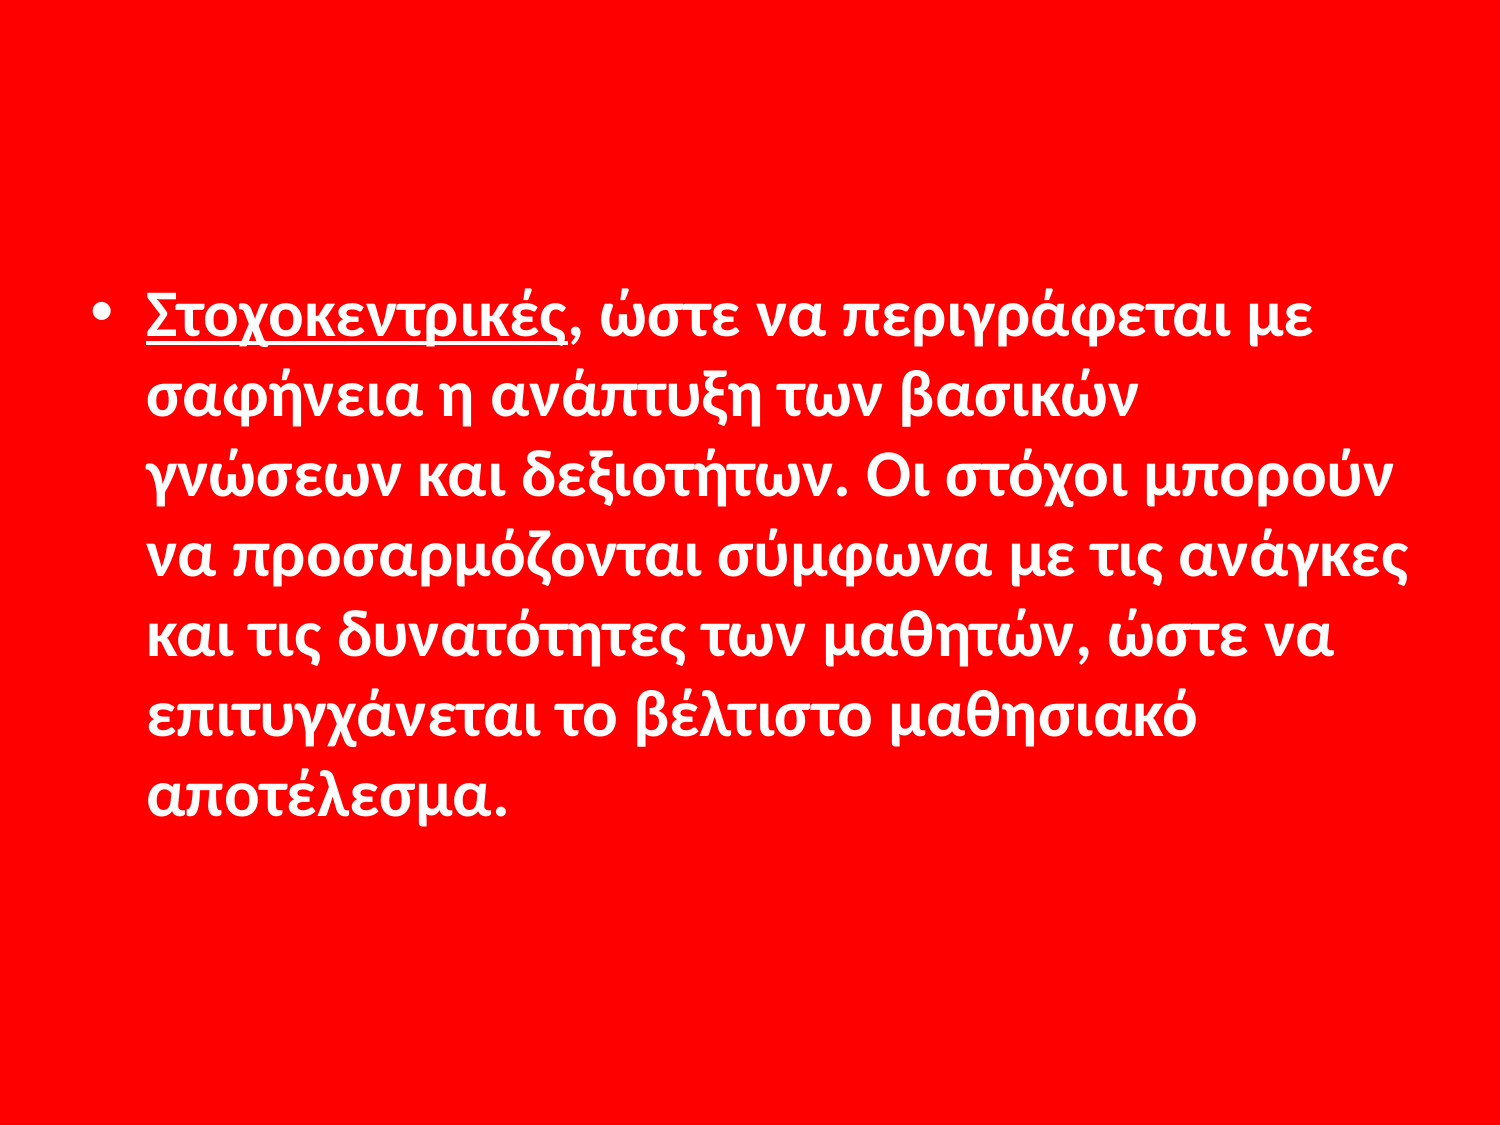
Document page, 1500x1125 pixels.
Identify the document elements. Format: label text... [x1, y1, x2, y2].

list Στοχοκεντρικές, ώστε να περιγράφεται με σαφήνεια η ανάπτυξη των βασικών γνώσεων και δεξιοτήτων. Οι στόχοι μπορούν να προσαρμόζονται σύμφωνα με τις ανάγκες και τις δυνατότητες των μαθητών, ώστε να επιτυγχάνεται το βέλτιστο μαθησιακό αποτέλεσμα. [75, 262, 1425, 1005]
